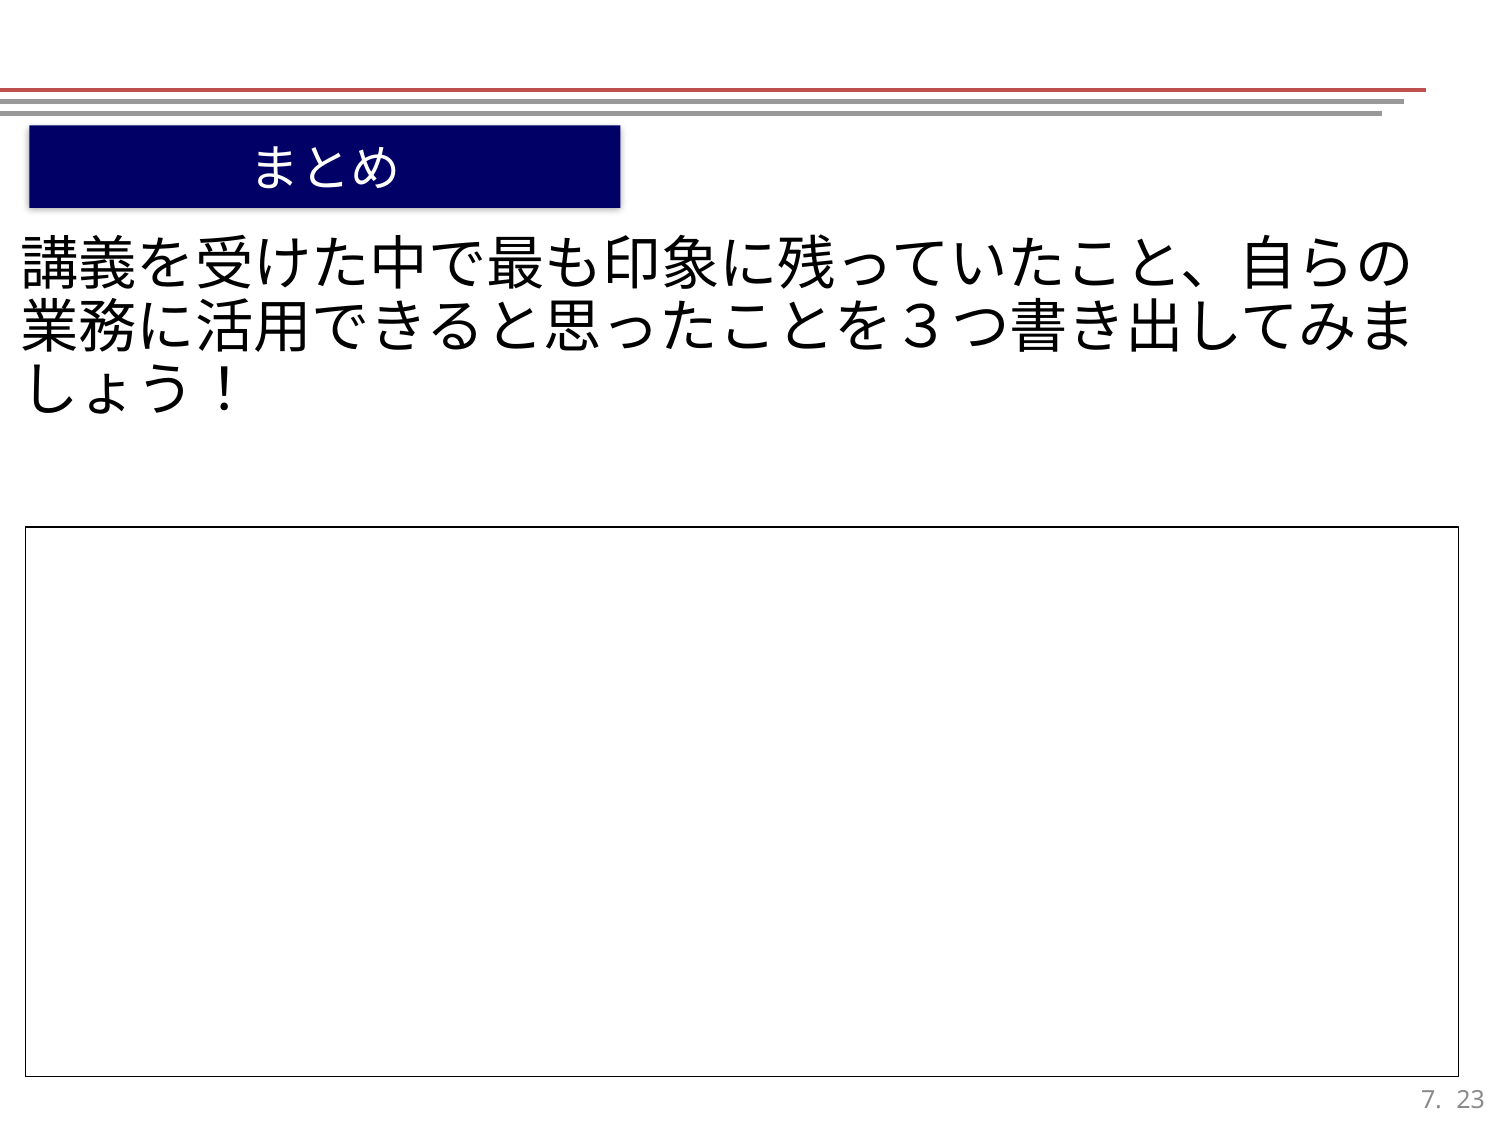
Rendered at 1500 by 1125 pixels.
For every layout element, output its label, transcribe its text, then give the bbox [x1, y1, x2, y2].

text_box 講義を受けた中で最も印象に残っていたこと、自らの業務に活用できると思ったことを３つ書き出してみましょう！ [4, 225, 1484, 529]
text_box [24, 525, 1461, 1078]
text_box まとめ [29, 125, 621, 208]
slide_number 22 [1381, 1065, 1500, 1125]
